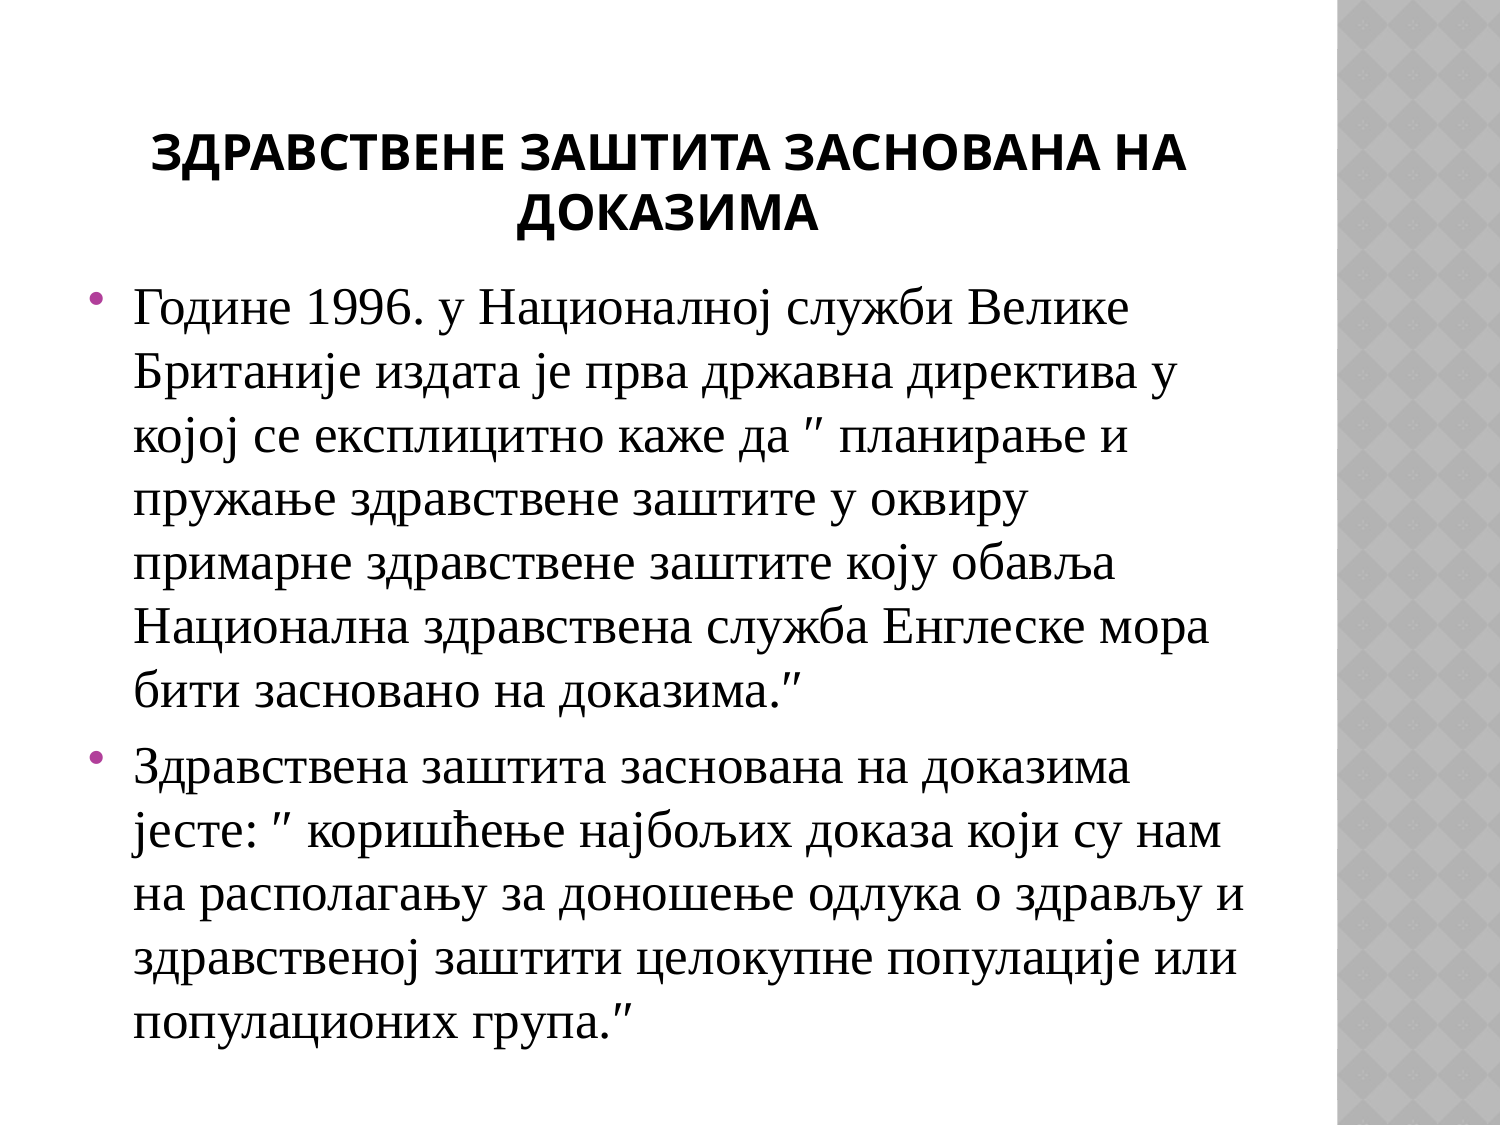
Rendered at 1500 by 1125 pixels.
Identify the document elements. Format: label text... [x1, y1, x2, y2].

title ЗДРАВСТВЕНЕ ЗАШТИТА ЗАСНОВАНА НА ДОКАЗИМА [75, 52, 1263, 240]
list Године 1996. у Националној служби Велике Британије издата је прва државна директива у којој се експлицитно каже да ″ планирање и пружање здравствене заштите у оквиру примарне здравствене заштите коју обавља Национална здравствена служба Енглеске мора бити засновано на доказима.″ Здравствена заштита заснована на доказима јесте: ″ коришћење најбољих доказа који су нам на располагању за доношење одлука о здрављу и здравственој заштити целокупне популације или популационих група.″ [75, 264, 1263, 1059]
